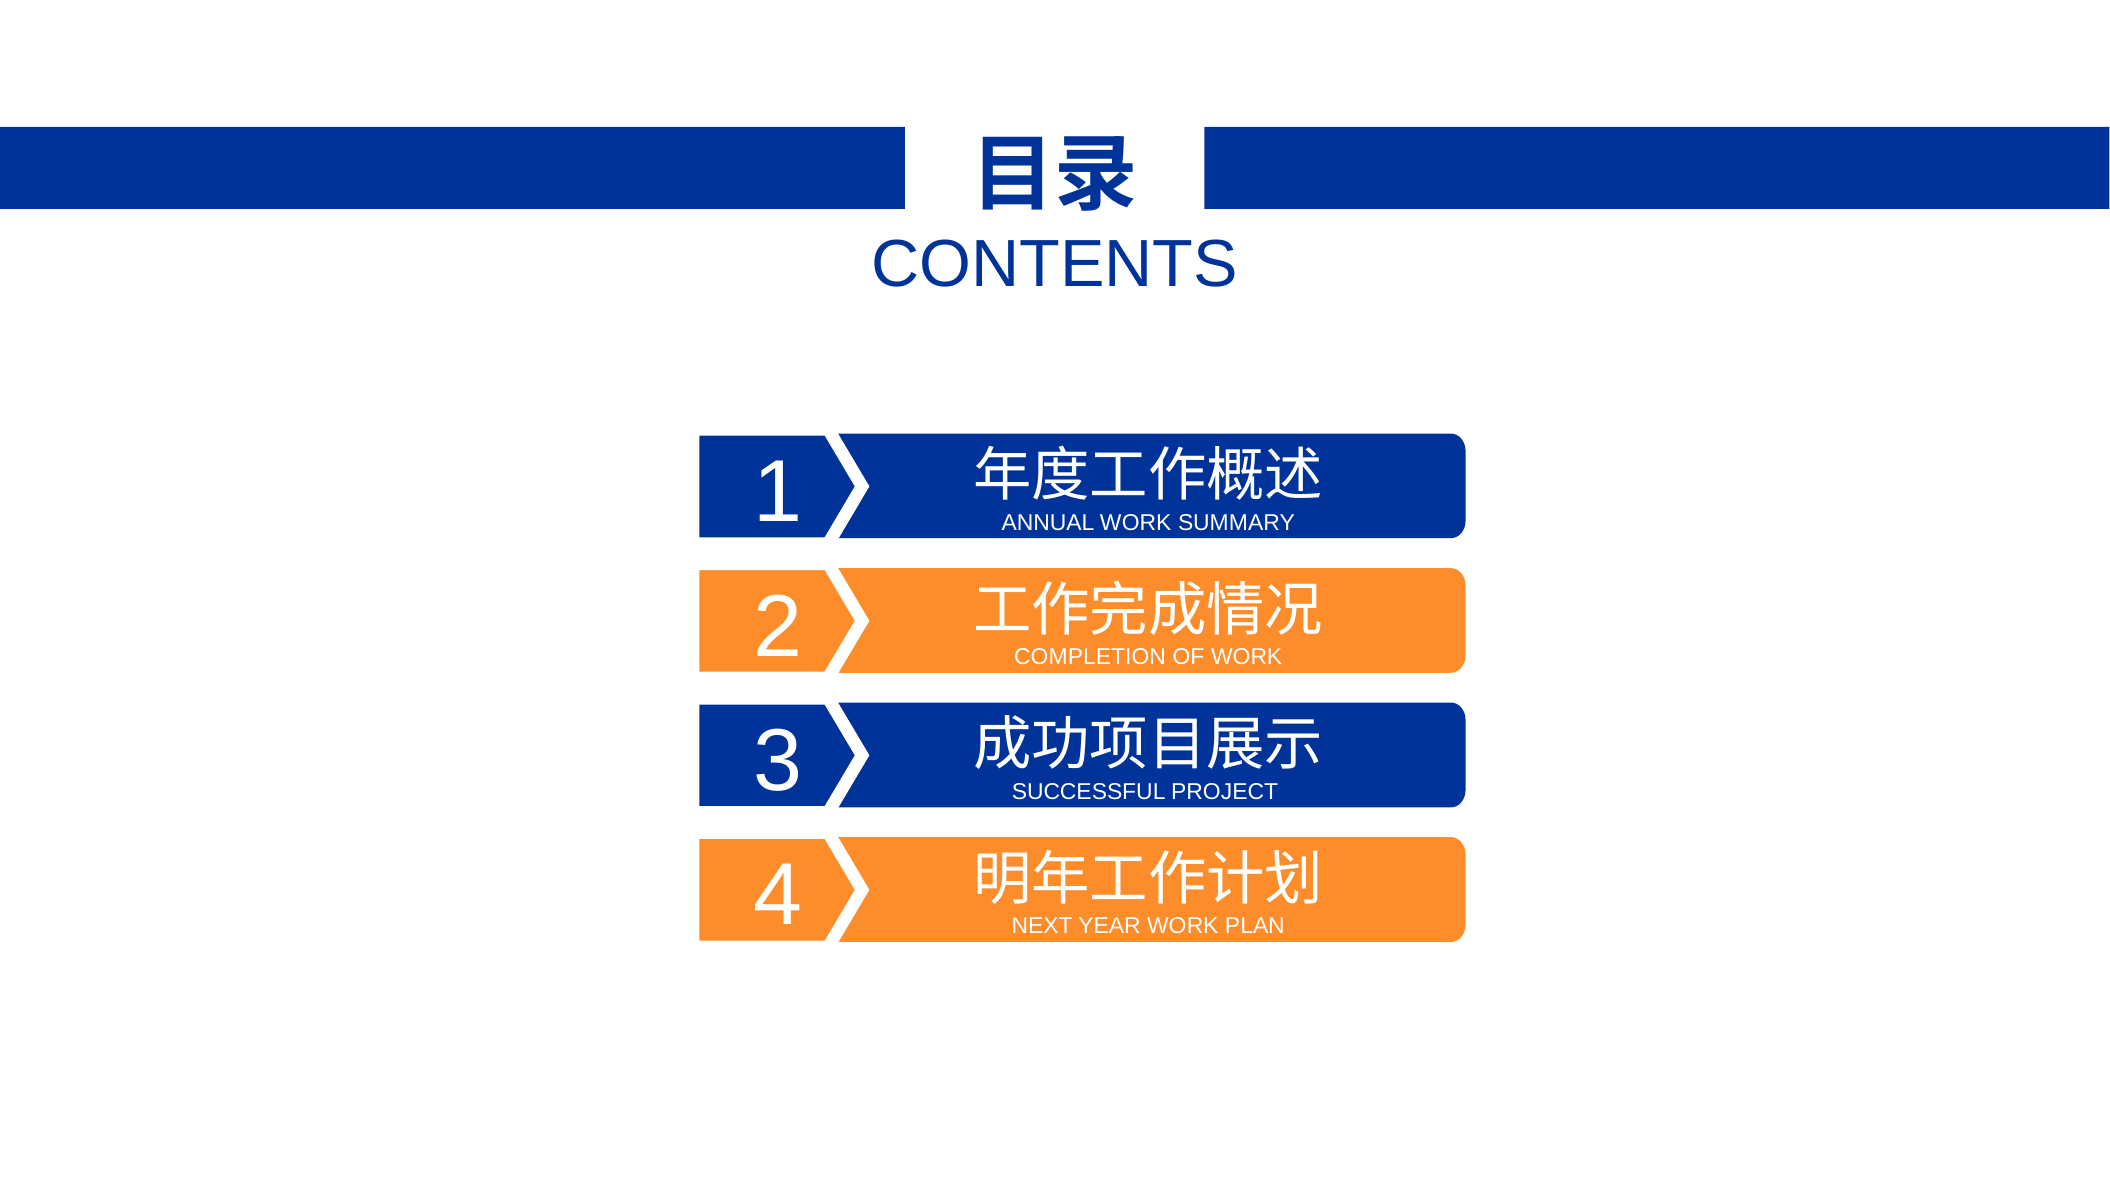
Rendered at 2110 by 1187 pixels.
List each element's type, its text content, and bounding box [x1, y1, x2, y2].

text_box 成功项目展示 SUCCESSFUL PROJECT [832, 701, 1467, 809]
text_box 工作完成情况 COMPLETION OF WORK [832, 567, 1467, 674]
text_box 1 [692, 428, 864, 545]
text_box 2 [692, 562, 864, 679]
text_box 年度工作概述 ANNUAL WORK SUMMARY [832, 432, 1467, 540]
text_box 明年工作计划 NEXT YEAR WORK PLAN [832, 836, 1467, 944]
text_box CONTENTS [841, 220, 1268, 301]
text_box [0, 126, 906, 210]
text_box 目录 [961, 119, 1149, 220]
text_box [1203, 126, 2110, 210]
text_box 3 [692, 697, 864, 814]
text_box 4 [692, 831, 864, 949]
